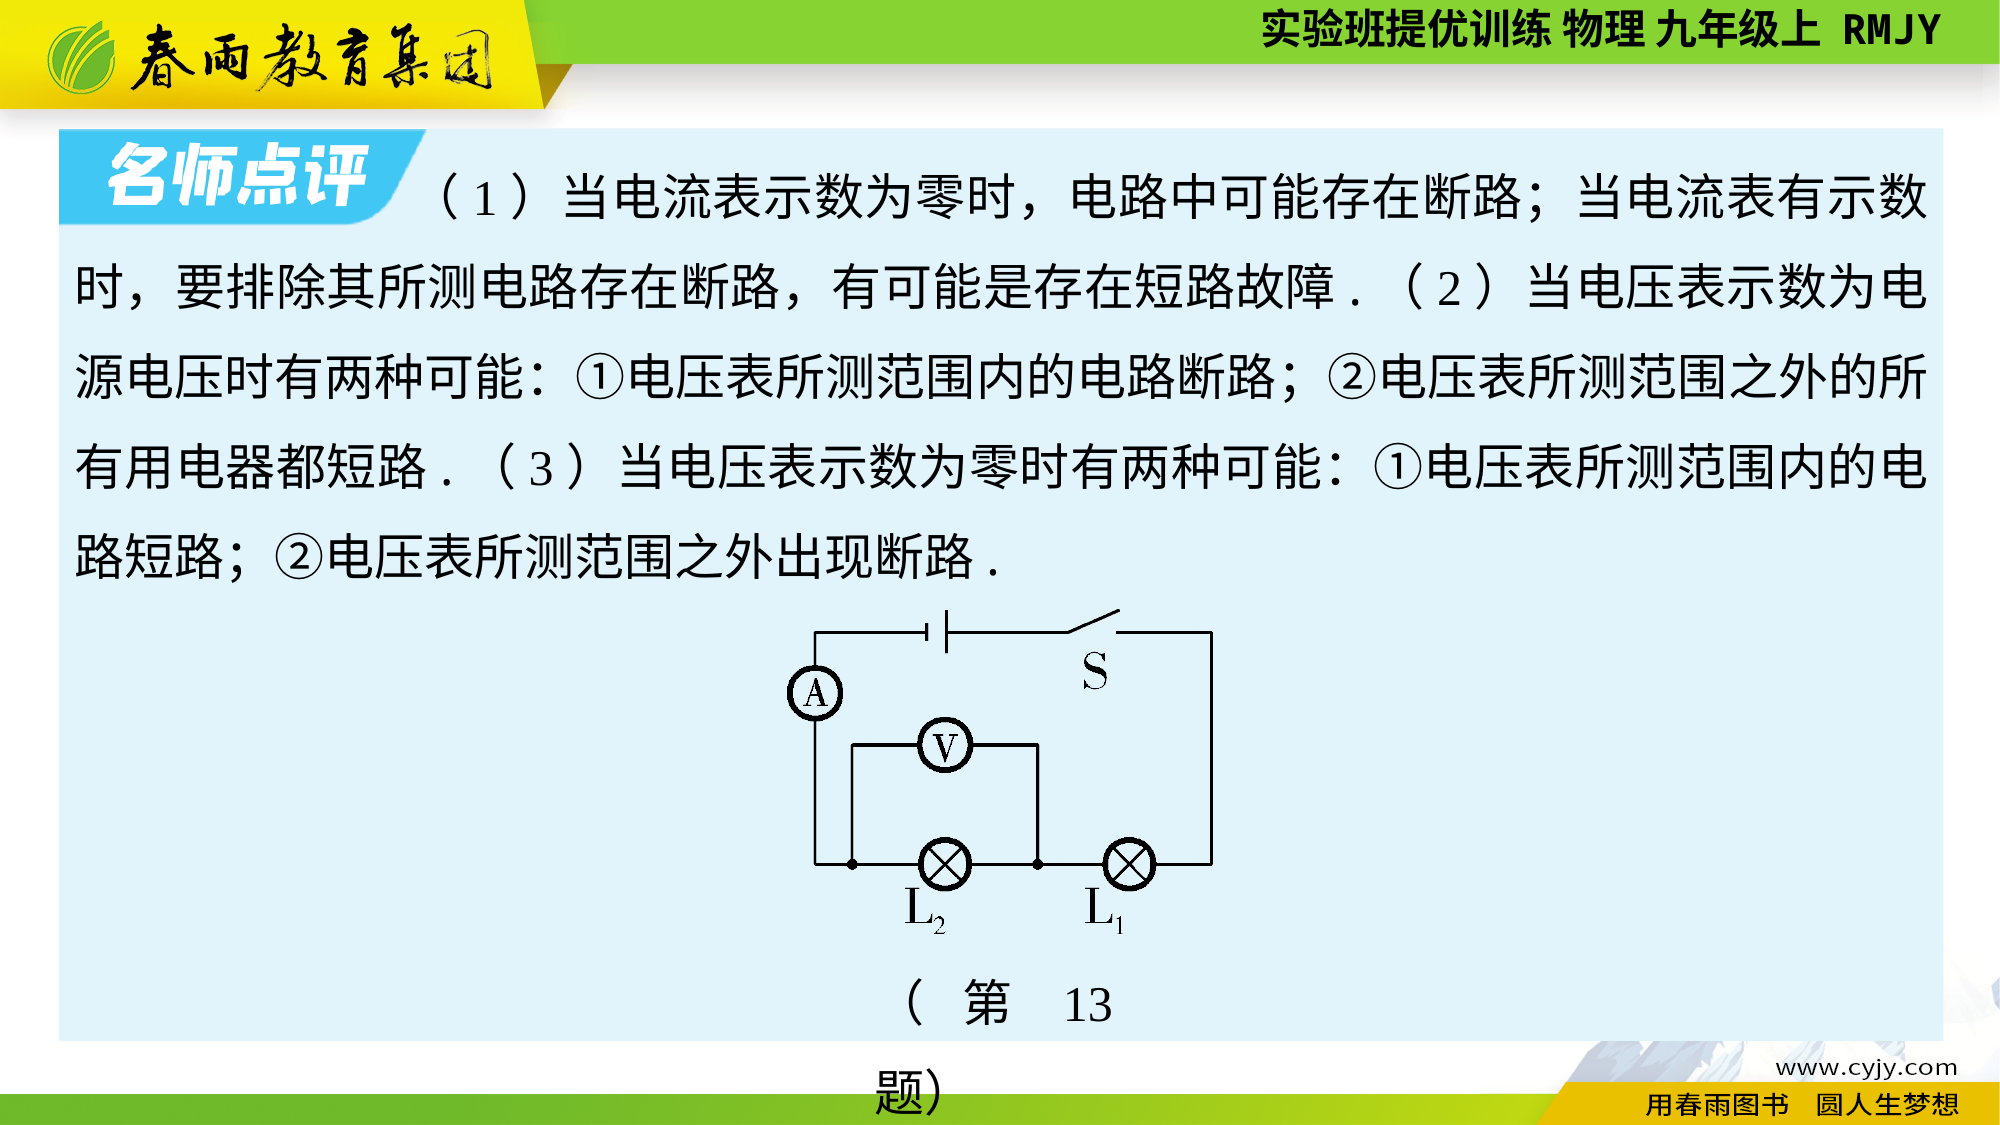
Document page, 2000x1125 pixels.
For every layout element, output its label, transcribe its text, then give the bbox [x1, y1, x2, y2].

text_box （第13题） [859, 942, 1140, 1039]
picture [0, 0, 2000, 1125]
list （1）当电流表示数为零时，电路中可能存在断路；当电流表有示数时，要排除其所测电路存在断路，有可能是存在短路故障.（2）当电压表示数为电源电压时有两种可能：①电压表所测范围内的电路断路；②电压表所测范围之外的所有用电器都短路.（3）当电压表示数为零时有两种可能：①电压表所测范围内的电路短路；②电压表所测范围之外出现断路. [59, 128, 1944, 1041]
